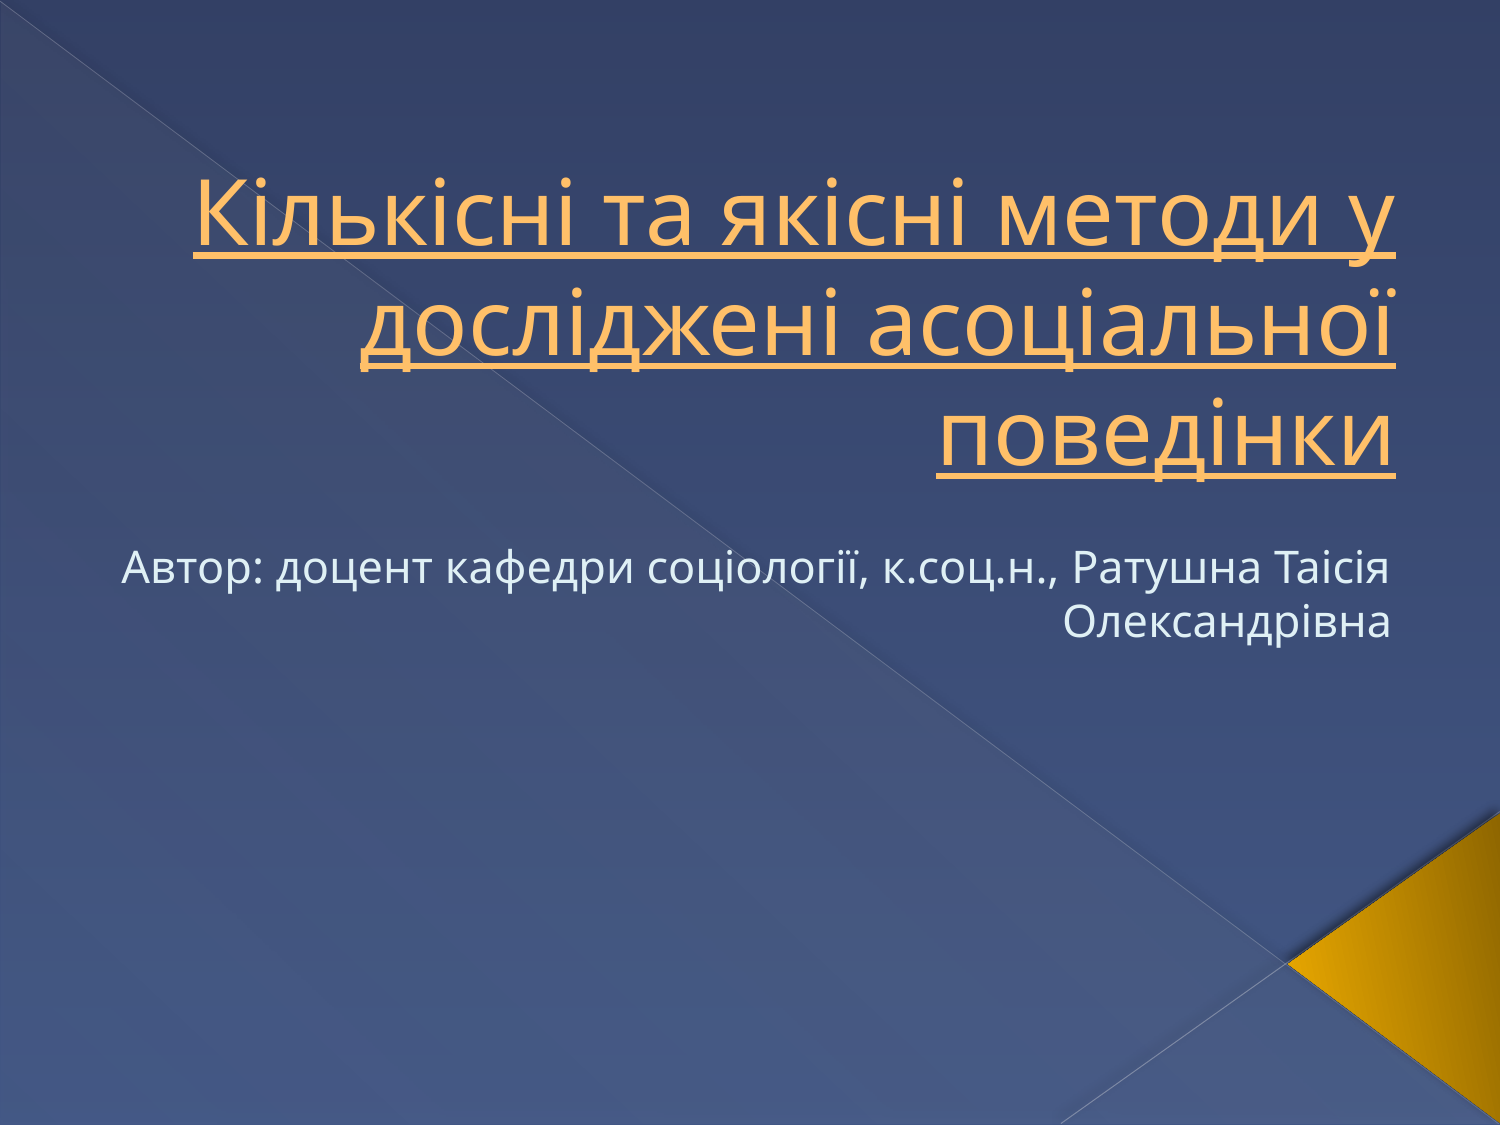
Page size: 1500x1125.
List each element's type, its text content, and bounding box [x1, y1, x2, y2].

subtitle Автор: доцент кафедри соціології, к.соц.н., Ратушна Таісія Олександрівна [88, 369, 1412, 657]
title Кількісні та якісні методи у досліджені асоціальної поведінки [88, 127, 1412, 369]
